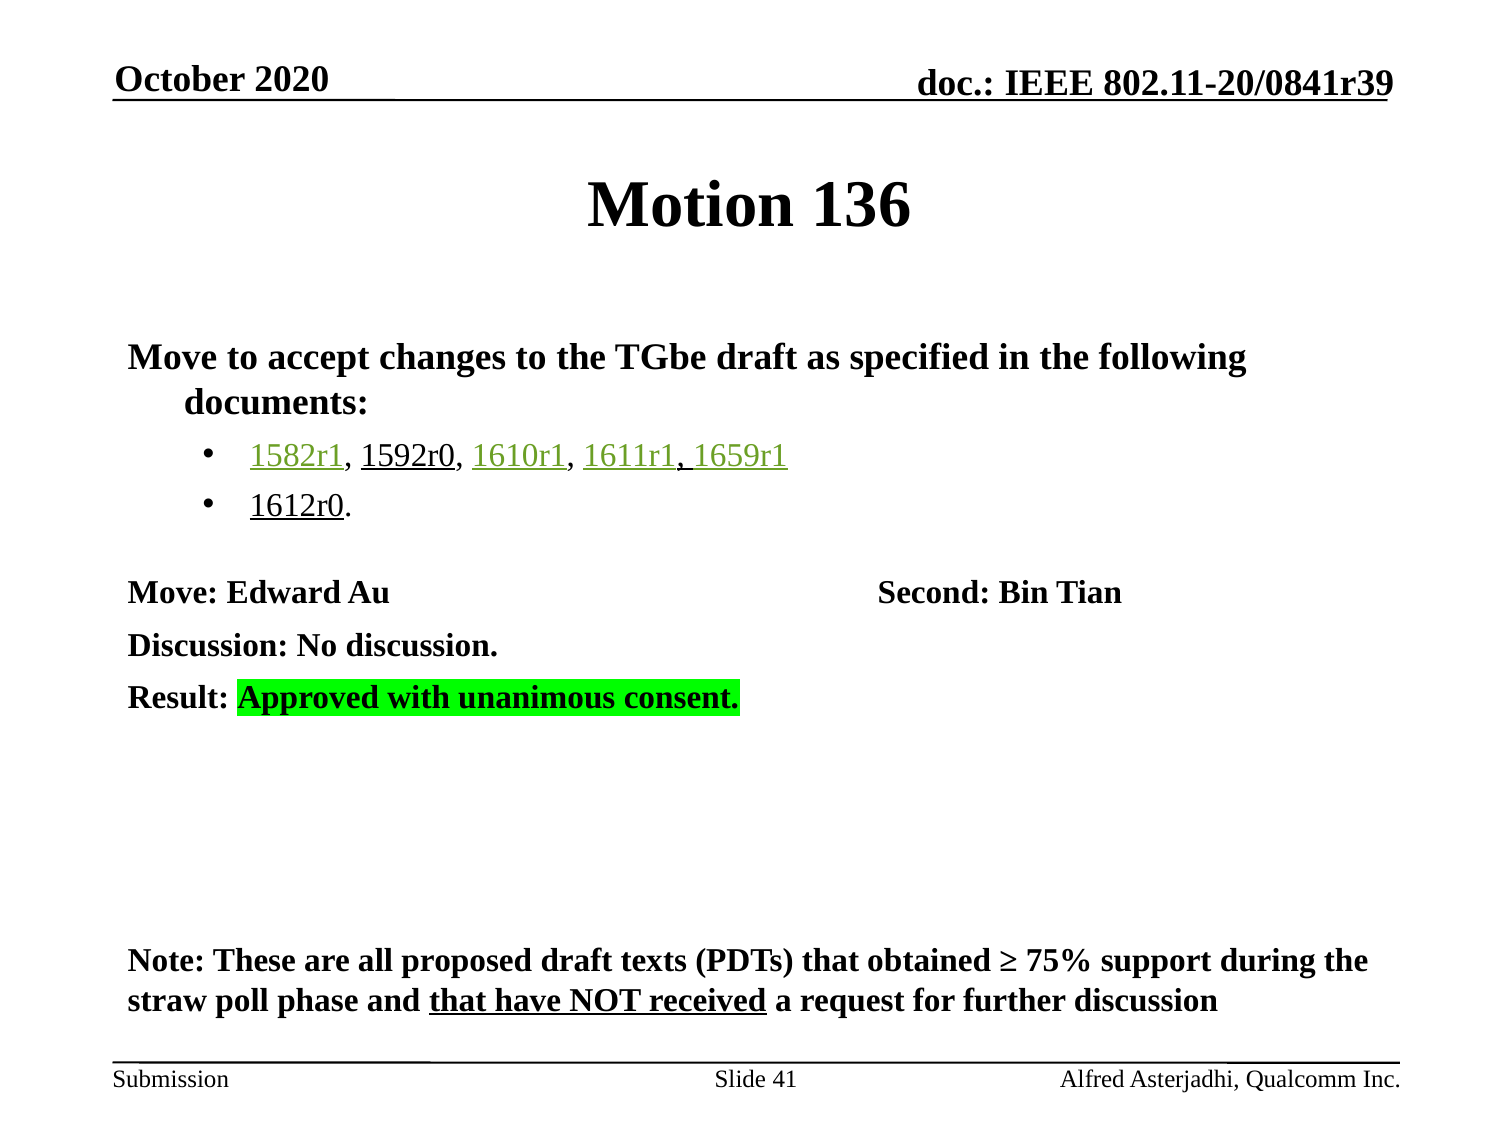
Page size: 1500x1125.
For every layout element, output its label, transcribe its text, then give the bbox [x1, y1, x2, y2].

title Motion 136 [112, 112, 1388, 288]
slide_number Slide 41 [712, 1061, 800, 1123]
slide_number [114, 54, 423, 100]
footer Alfred Asterjadhi, Qualcomm Inc. [878, 1061, 1402, 1093]
list Move to accept changes to the TGbe draft as specified in the following documents: 1582r1, 1592r0, 1610r1, 1611r1, 1659r1 1612r0. Move: Edward Au Second: Bin Tian Discussion: No discussion. Result: Approved with unanimous consent. Note: These are all proposed draft texts (PDTs) that obtained ≥ 75% support during the straw poll phase and that have NOT received a request for further discussion [112, 324, 1388, 1063]
